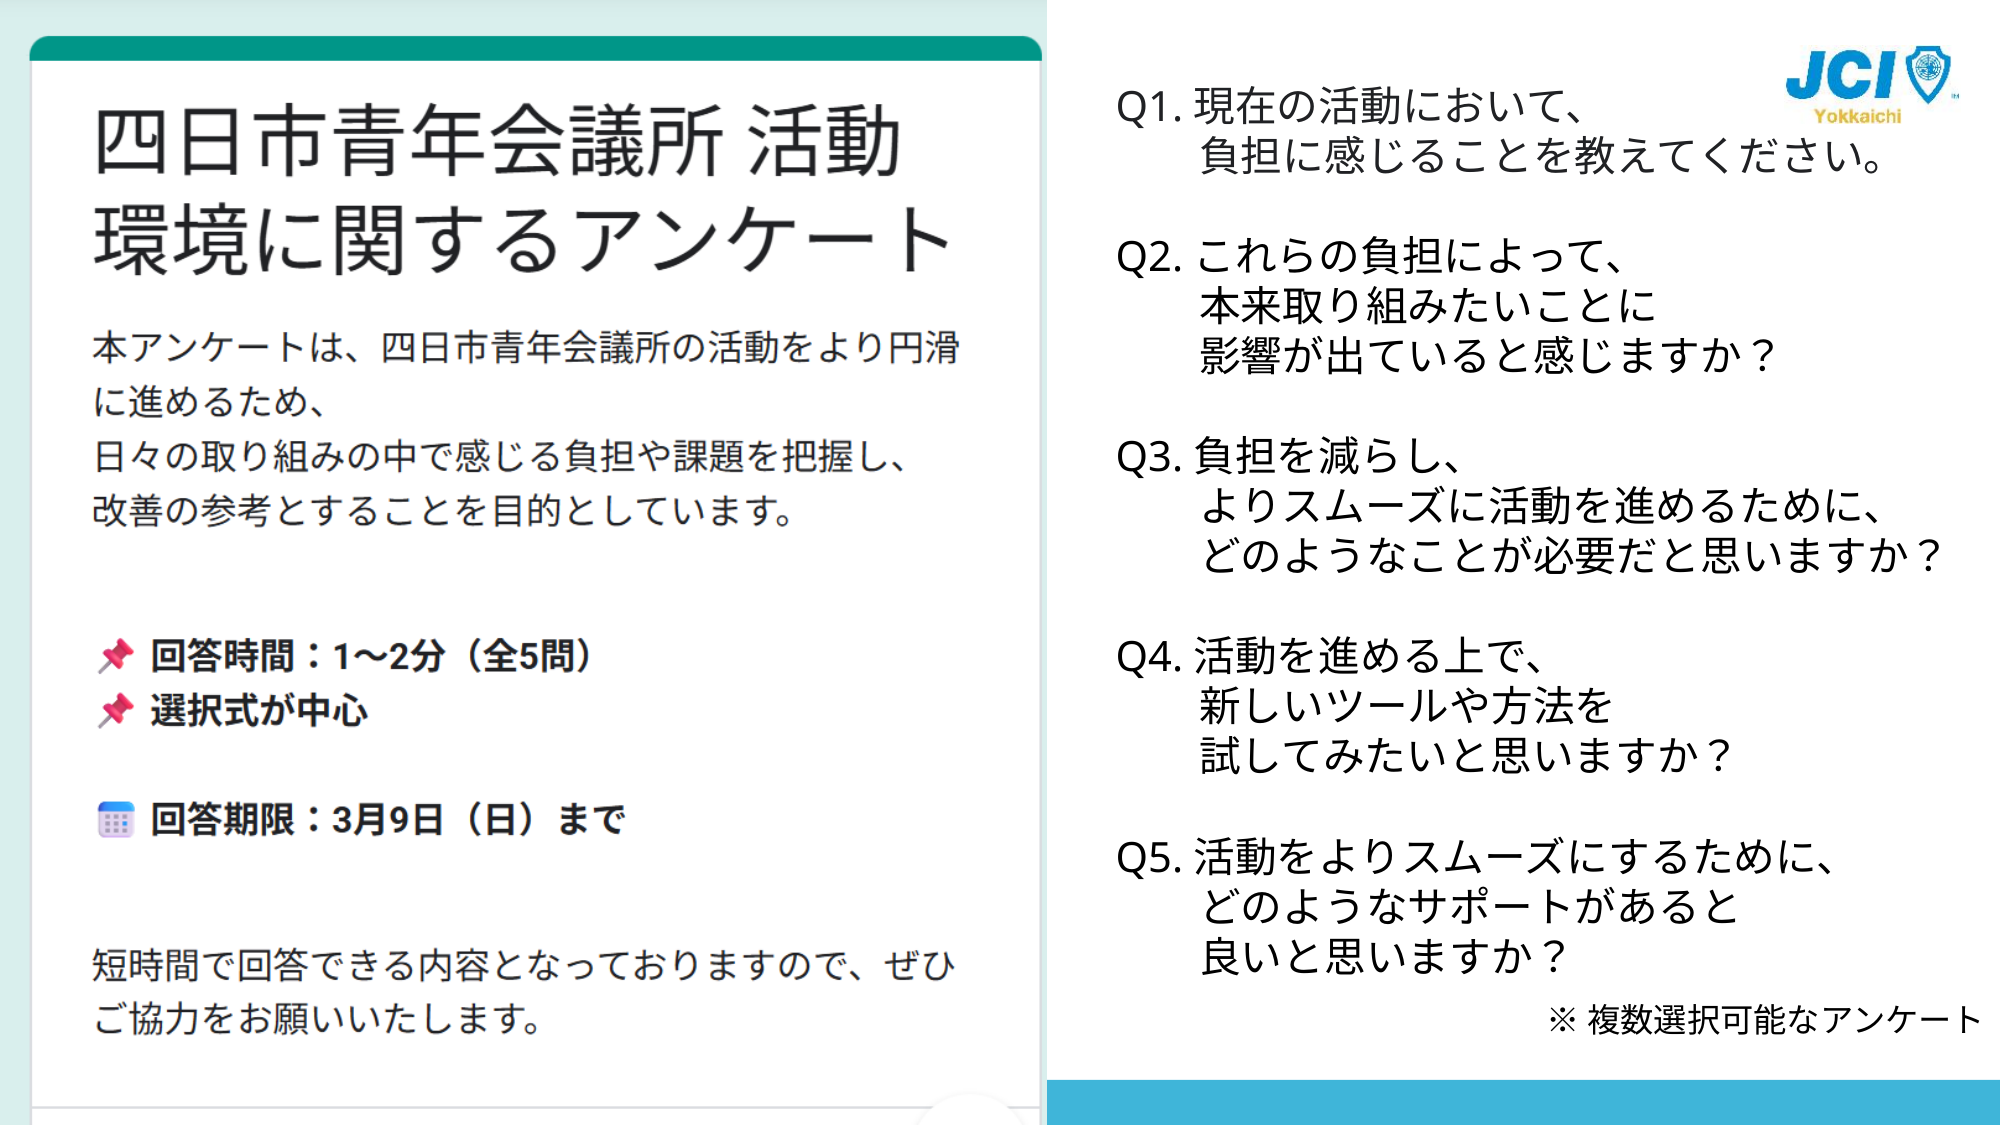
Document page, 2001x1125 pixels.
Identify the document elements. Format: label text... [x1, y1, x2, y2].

text_box Q1.現在の活動において、 負担に感じることを教えてください。 Q2.これらの負担によって、 本来取り組みたいことに 影響が出ていると感じますか？ Q3.負担を減らし、 よりスムーズに活動を進めるために、 どのようなことが必要だと思いますか？ Q4.活動を進める上で、 新しいツールや方法を 試してみたいと思いますか？ Q5.活動をよりスムーズにするために、 どのようなサポートがあると 良いと思いますか？ [1100, 72, 2000, 1038]
picture [1784, 45, 1961, 72]
text_box ※複数選択可能なアンケート [1506, 991, 2000, 1047]
picture [0, 0, 1048, 1125]
